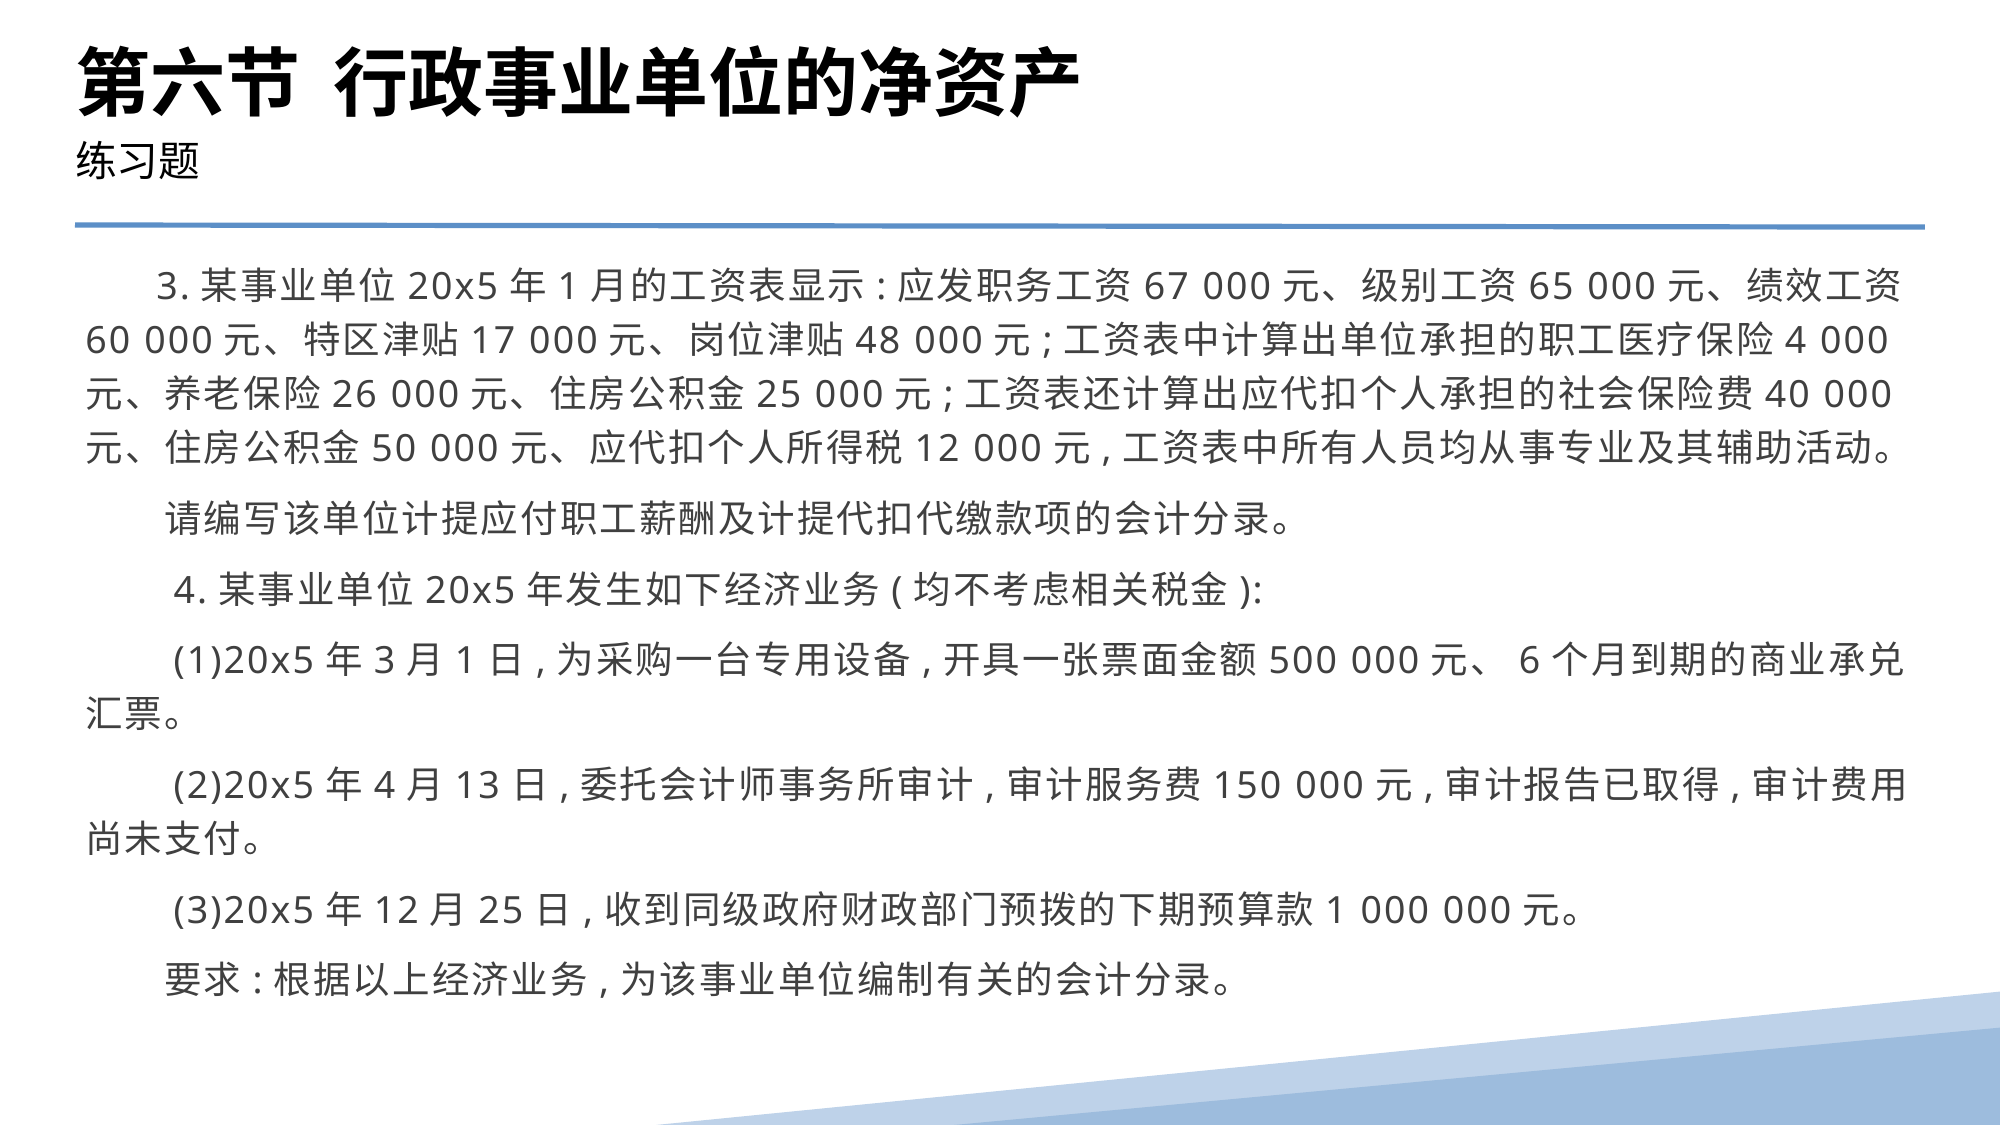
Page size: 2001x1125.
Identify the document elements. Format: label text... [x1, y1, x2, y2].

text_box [656, 991, 2000, 1125]
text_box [74, 224, 1925, 228]
text_box 练习题 [75, 124, 1925, 200]
text_box 第六节 行政事业单位的净资产 [75, 24, 1925, 124]
text_box 3.某事业单位20x5年1月的工资表显示:应发职务工资67 000元、级别工资65 000元、绩效工资60 000元、特区津贴17 000元、岗位津贴48 000元;工资表中计算出单位承担的职工医疗保险4 000元、养老保险26 000元、住房公积金25 000元;工资表还计算出应代扣个人承担的社会保险费40 000元、住房公积金50 000元、应代扣个人所得税12 000元,工资表中所有人员均从事专业及其辅助活动。 请编写该单位计提应付职工薪酬及计提代扣代缴款项的会计分录。 4.某事业单位20x5年发生如下经济业务(均不考虑相关税金): (1)20x5年3月1日,为采购一台专用设备,开具一张票面金额500 000元、6个月到期的商业承兑汇票。 (2)20x5年4月13日,委托会计师事务所审计,审计服务费150 000元,审计报告已取得,审计费用尚未支付。 (3)20x5年12月25日,收到同级政府财政部门预拨的下期预算款1 000 000元。 要求:根据以上经济业务,为该事业单位编制有关的会计分录。 [75, 232, 1925, 1022]
